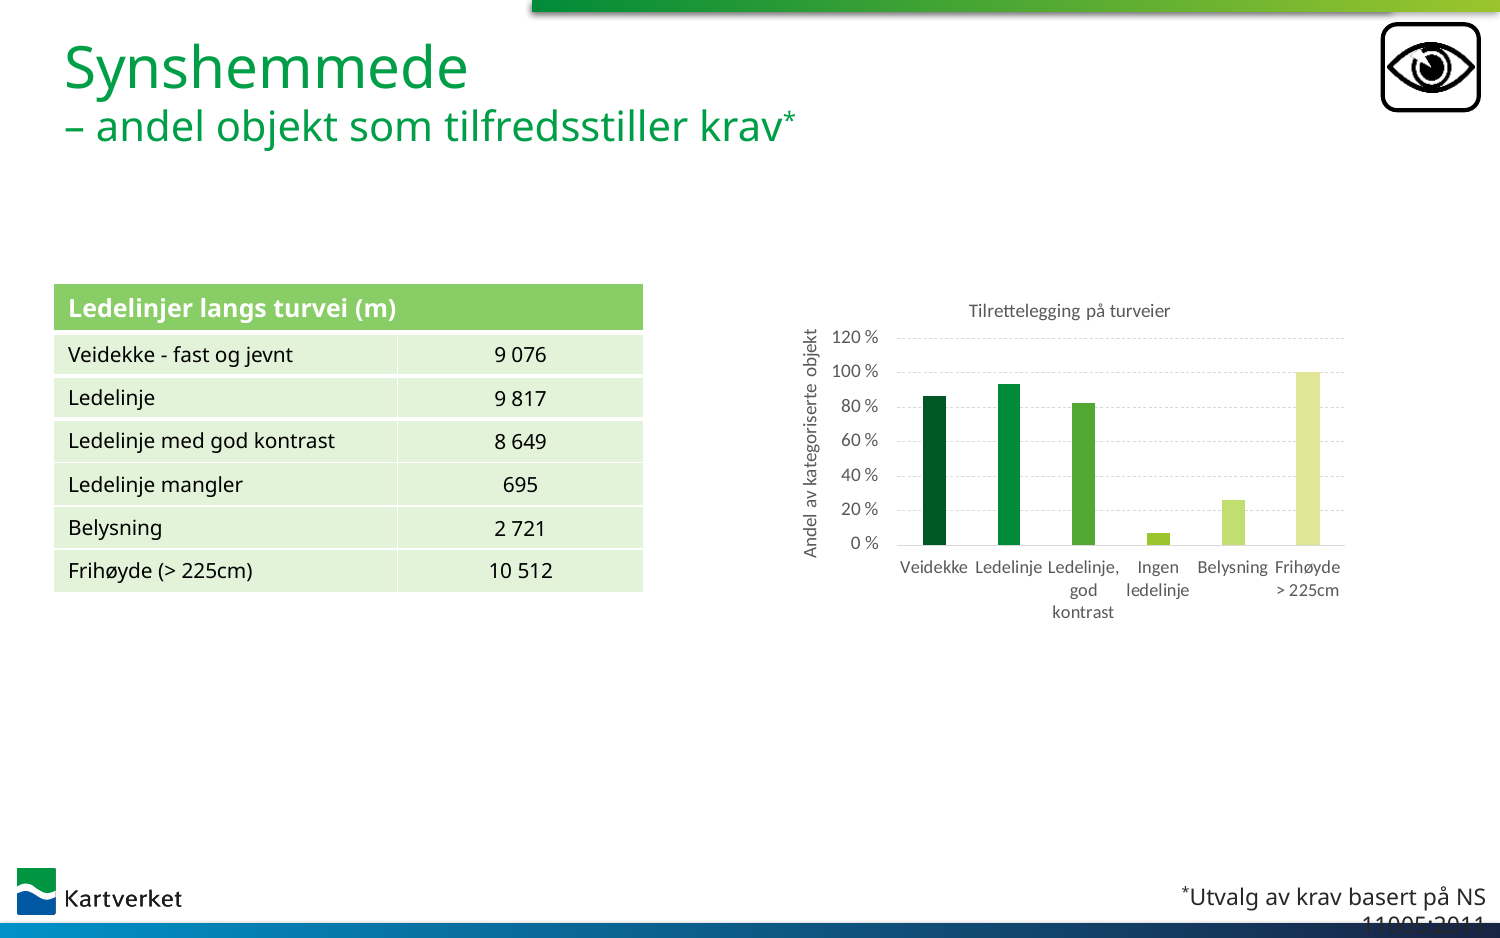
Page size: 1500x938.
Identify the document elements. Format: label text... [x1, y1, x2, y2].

table_cell 695 [398, 463, 643, 505]
table_cell 2 721 [398, 507, 643, 548]
table_cell Ledelinje mangler [54, 463, 397, 505]
table_cell Ledelinje [54, 378, 397, 417]
table_cell Veidekke - fast og jevnt [54, 335, 397, 374]
table_cell 9 076 [398, 335, 643, 374]
picture [791, 291, 1348, 630]
table_header Ledelinjer langs turvei (m) [54, 284, 643, 330]
table_cell Belysning [54, 507, 397, 548]
table_cell Frihøyde (> 225cm) [54, 550, 397, 592]
text_box Synshemmede – andel objekt som tilfredsstiller krav* [49, 24, 1431, 158]
table_cell Ledelinje med god kontrast [54, 421, 397, 462]
text_box *Utvalg av krav basert på NS 11005:2011 [1068, 873, 1500, 938]
table_cell 10 512 [398, 550, 643, 592]
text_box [1382, 24, 1480, 111]
table_cell 8 649 [398, 421, 643, 462]
table_cell 9 817 [398, 378, 643, 417]
